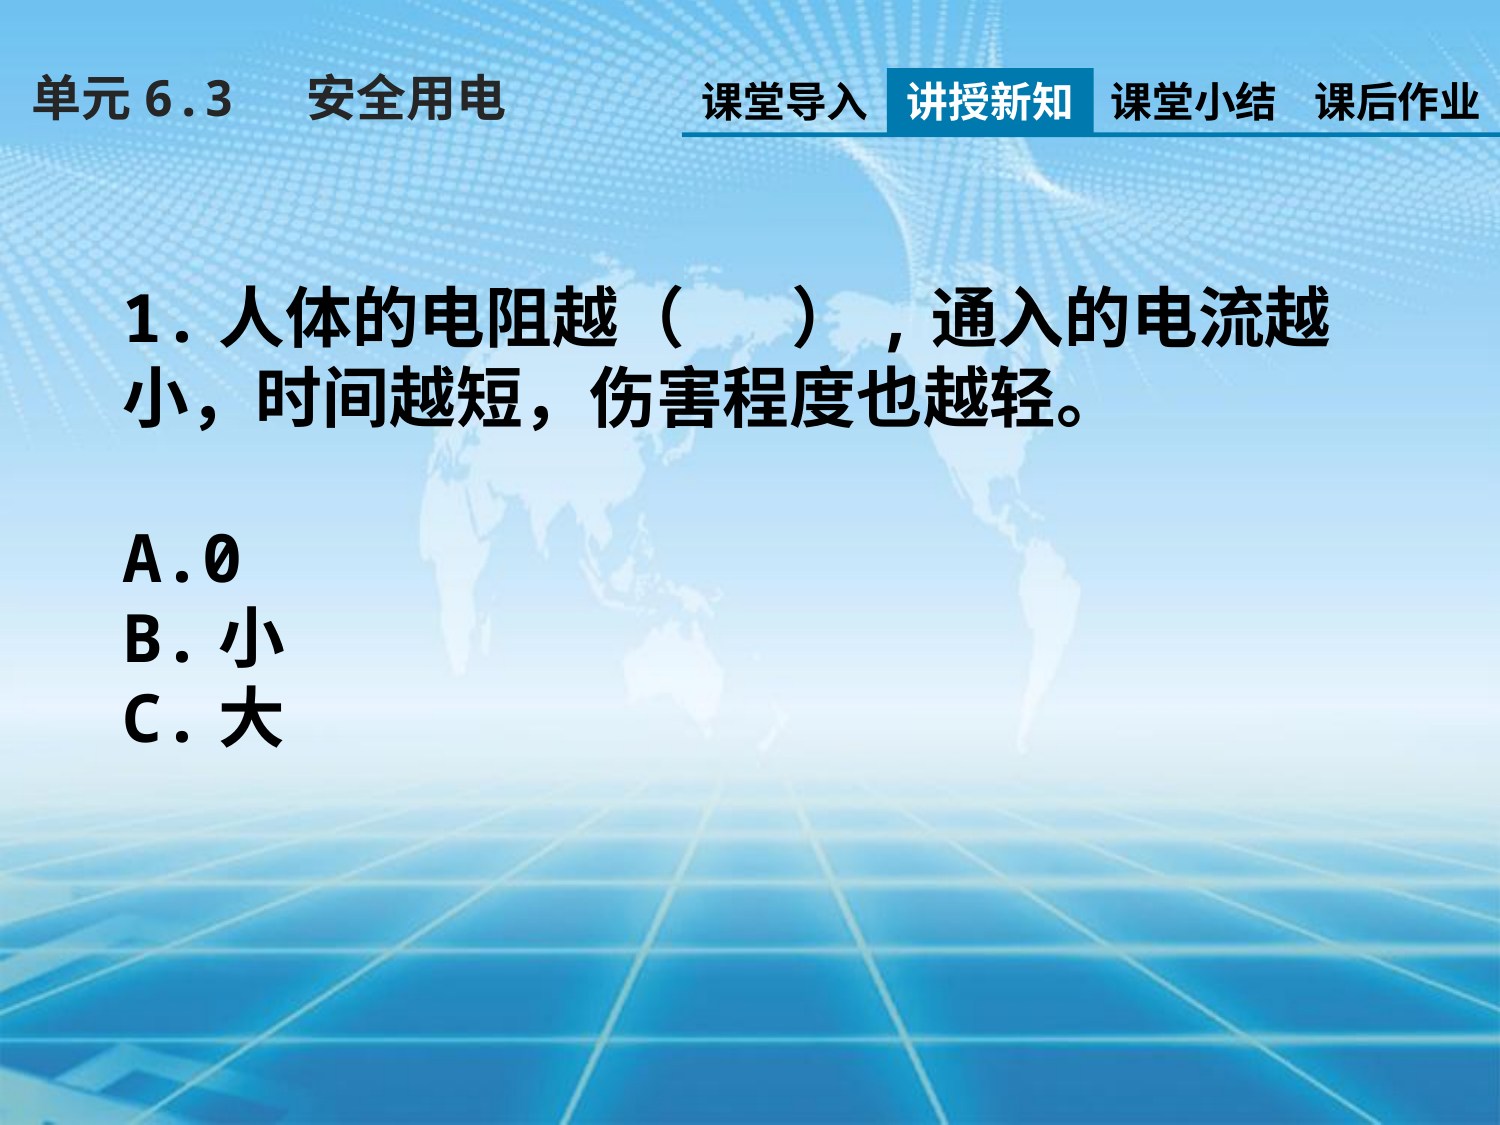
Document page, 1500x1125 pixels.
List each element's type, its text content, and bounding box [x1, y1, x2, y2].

text_box 1.人体的电阻越（ ）,通入的电流越小，时间越短，伤害程度也越轻。 A.0 B.小 C.大 [107, 268, 1351, 764]
picture [0, 0, 1500, 1125]
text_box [16, 59, 1500, 135]
